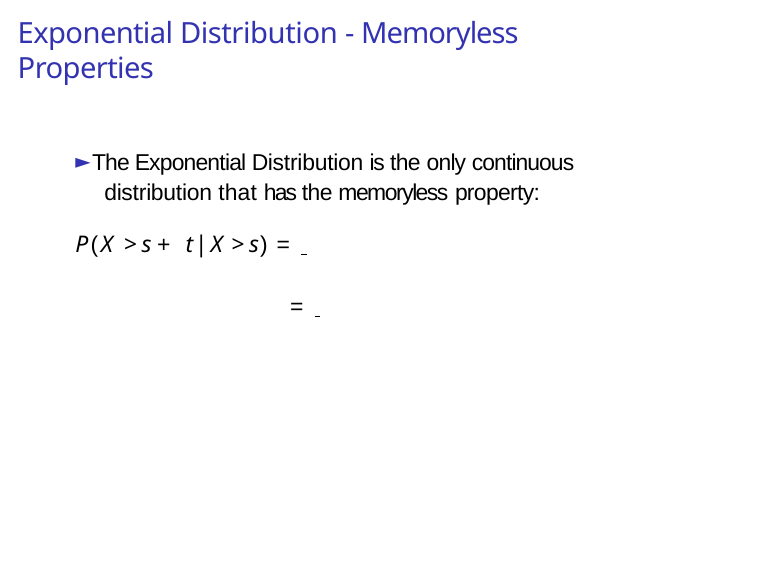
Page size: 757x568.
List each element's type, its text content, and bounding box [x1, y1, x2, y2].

text_box Exponential Distribution - Memoryless Properties [15, 11, 620, 85]
text_box ► The Exponential Distribution is the only continuous distribution that has the memoryless property: P(X > s + t | X > s) = = [73, 134, 757, 347]
